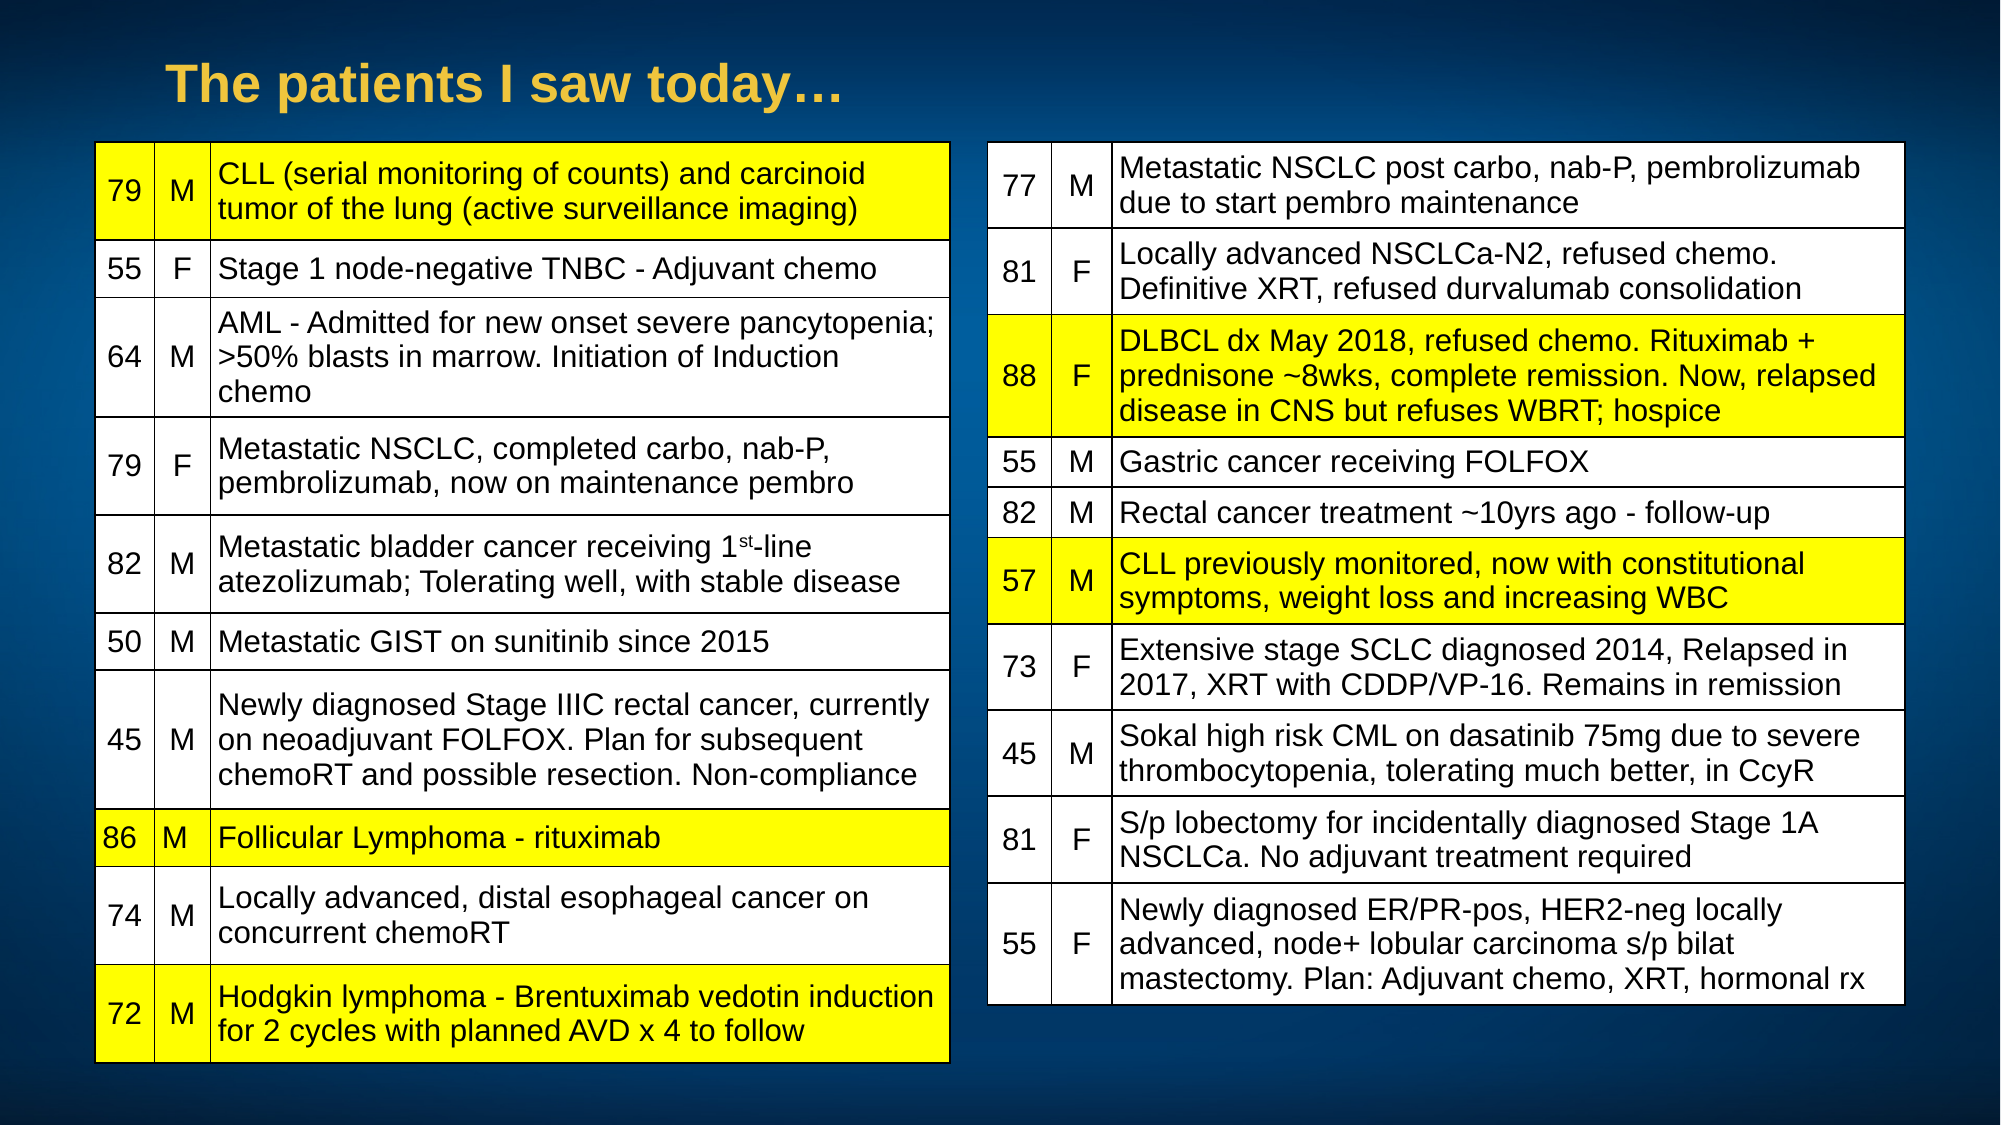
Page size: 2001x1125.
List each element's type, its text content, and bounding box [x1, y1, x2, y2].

table_cell Hodgkin lymphoma - Brentuximab vedotin induction for 2 cycles with planned AVD x 4 to follow [211, 965, 949, 1062]
table_cell 81 [988, 229, 1051, 314]
table_header M [1052, 143, 1111, 227]
table_cell Follicular Lymphoma - rituximab [211, 810, 949, 866]
table_cell M [1052, 438, 1111, 486]
table_cell 72 [96, 965, 154, 1062]
table_cell M [155, 614, 210, 669]
table_cell S/p lobectomy for incidentally diagnosed Stage 1A NSCLCa. No adjuvant treatment required [1113, 797, 1904, 882]
table_cell 55 [96, 241, 154, 297]
table_cell F [155, 241, 210, 297]
table_cell M [155, 516, 210, 612]
table_cell M [155, 298, 210, 416]
table_cell M [1052, 488, 1111, 537]
table_cell F [1052, 884, 1111, 1004]
table_cell 74 [96, 867, 154, 964]
table_header 77 [988, 143, 1051, 227]
table_cell F [1052, 625, 1111, 709]
table_cell Stage 1 node-negative TNBC - Adjuvant chemo [211, 241, 949, 297]
table_cell 73 [988, 625, 1051, 709]
table_cell 81 [988, 797, 1051, 882]
table_cell M [155, 965, 210, 1062]
table_header CLL (serial monitoring of counts) and carcinoid tumor of the lung (active surveillance imaging) [211, 143, 949, 239]
table_cell M [155, 671, 210, 808]
table_cell Metastatic bladder cancer receiving 1st-line atezolizumab; Tolerating well, with stable disease [211, 516, 949, 612]
table_cell M [155, 867, 210, 964]
table_cell 88 [988, 315, 1051, 436]
table_cell Locally advanced NSCLCa-N2, refused chemo. Definitive XRT, refused durvalumab consolidation [1113, 229, 1904, 314]
table_header M [155, 143, 210, 239]
table_cell Metastatic NSCLC, completed carbo, nab-P, pembrolizumab, now on maintenance pembro [211, 418, 949, 514]
table_cell M [155, 810, 210, 866]
table_cell 57 [988, 538, 1051, 623]
table_cell M [1052, 711, 1111, 795]
table_cell 82 [96, 516, 154, 612]
table_cell AML - Admitted for new onset severe pancytopenia; >50% blasts in marrow. Initiation of Induction chemo [211, 298, 949, 416]
table_cell 86 [96, 810, 154, 866]
table_cell DLBCL dx May 2018, refused chemo. Rituximab + prednisone ~8wks, complete remission. Now, relapsed disease in CNS but refuses WBRT; hospice [1113, 315, 1904, 436]
table_cell Newly diagnosed Stage IIIC rectal cancer, currently on neoadjuvant FOLFOX. Plan for subsequent chemoRT and possible resection. Non-compliance [211, 671, 949, 808]
table_cell F [1052, 797, 1111, 882]
table_cell 55 [988, 884, 1051, 1004]
table_cell 55 [988, 438, 1051, 486]
table_cell 45 [988, 711, 1051, 795]
table_cell F [1052, 315, 1111, 436]
table_cell 64 [96, 298, 154, 416]
table_cell Locally advanced, distal esophageal cancer on concurrent chemoRT [211, 867, 949, 964]
table_header 79 [96, 143, 154, 239]
table_cell F [155, 418, 210, 514]
table_header Metastatic NSCLC post carbo, nab-P, pembrolizumab due to start pembro maintenance [1113, 143, 1904, 227]
table_cell F [1052, 229, 1111, 314]
table_cell 45 [96, 671, 154, 808]
table_cell Rectal cancer treatment ~10yrs ago - follow-up [1113, 488, 1904, 537]
table_cell Metastatic GIST on sunitinib since 2015 [211, 614, 949, 669]
table_cell 50 [96, 614, 154, 669]
table_cell Newly diagnosed ER/PR-pos, HER2-neg locally advanced, node+ lobular carcinoma s/p bilat mastectomy. Plan: Adjuvant chemo, XRT, hormonal rx [1113, 884, 1904, 1004]
picture [0, 0, 2001, 1125]
title The patients I saw today… [150, 0, 1850, 163]
table_cell Extensive stage SCLC diagnosed 2014, Relapsed in 2017, XRT with CDDP/VP-16. Remains in remission [1113, 625, 1904, 709]
table_cell 79 [96, 418, 154, 514]
table_cell 82 [988, 488, 1051, 537]
table_cell Gastric cancer receiving FOLFOX [1113, 438, 1904, 486]
table_cell CLL previously monitored, now with constitutional symptoms, weight loss and increasing WBC [1113, 538, 1904, 623]
table_cell Sokal high risk CML on dasatinib 75mg due to severe thrombocytopenia, tolerating much better, in CcyR [1113, 711, 1904, 795]
table_cell M [1052, 538, 1111, 623]
